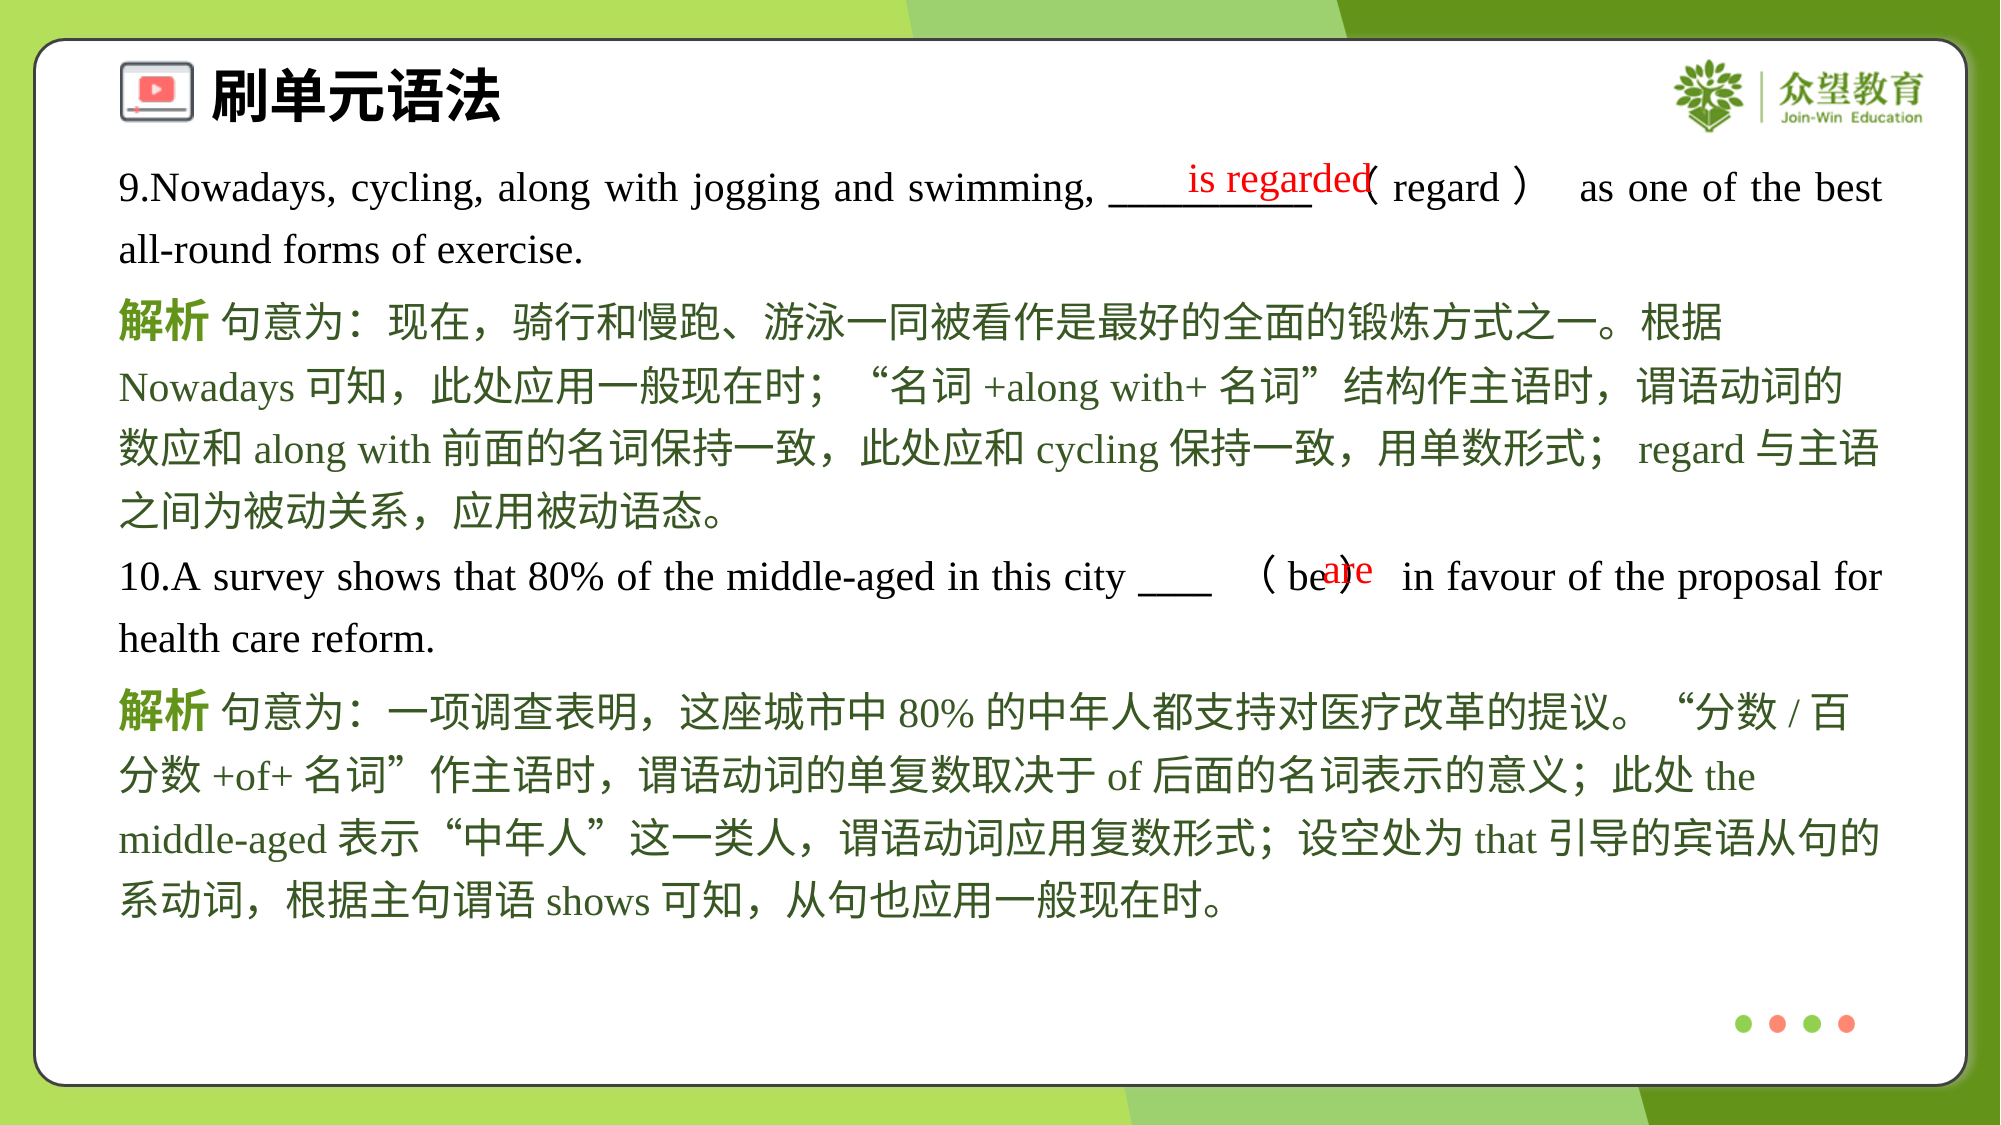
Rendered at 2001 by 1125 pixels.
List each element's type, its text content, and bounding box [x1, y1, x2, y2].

text_box are [1317, 529, 1378, 588]
text_box 解析 句意为：现在，骑行和慢跑、游泳一同被看作是最好的全面的锻炼方式之一。根据Nowadays可知，此处应用一般现在时；“名词+along with+名词”结构作主语时，谓语动词的数应和along with前面的名词保持一致，此处应和cycling保持一致，用单数形式；regard与主语之间为被动关系，应用被动语态。 [118, 278, 1883, 530]
picture [0, 0, 2000, 1125]
text_box is regarded [1178, 138, 1383, 196]
text_box 解析 句意为：一项调查表明，这座城市中80%的中年人都支持对医疗改革的提议。“分数/百分数+of+名词”作主语时，谓语动词的单复数取决于of后面的名词表示的意义；此处the middle-aged表示“中年人”这一类人，谓语动词应用复数形式；设空处为that引导的宾语从句的系动词，根据主句谓语shows可知，从句也应用一般现在时。 [118, 667, 1883, 920]
text_box 9.Nowadays, cycling, along with jogging and swimming, ___________ （regard） as one of the best all-round forms of exercise. [118, 146, 1883, 267]
text_box 10.A survey shows that 80% of the middle-aged in this city ____ （be） in favour of the proposal for health care reform. [118, 536, 1883, 656]
